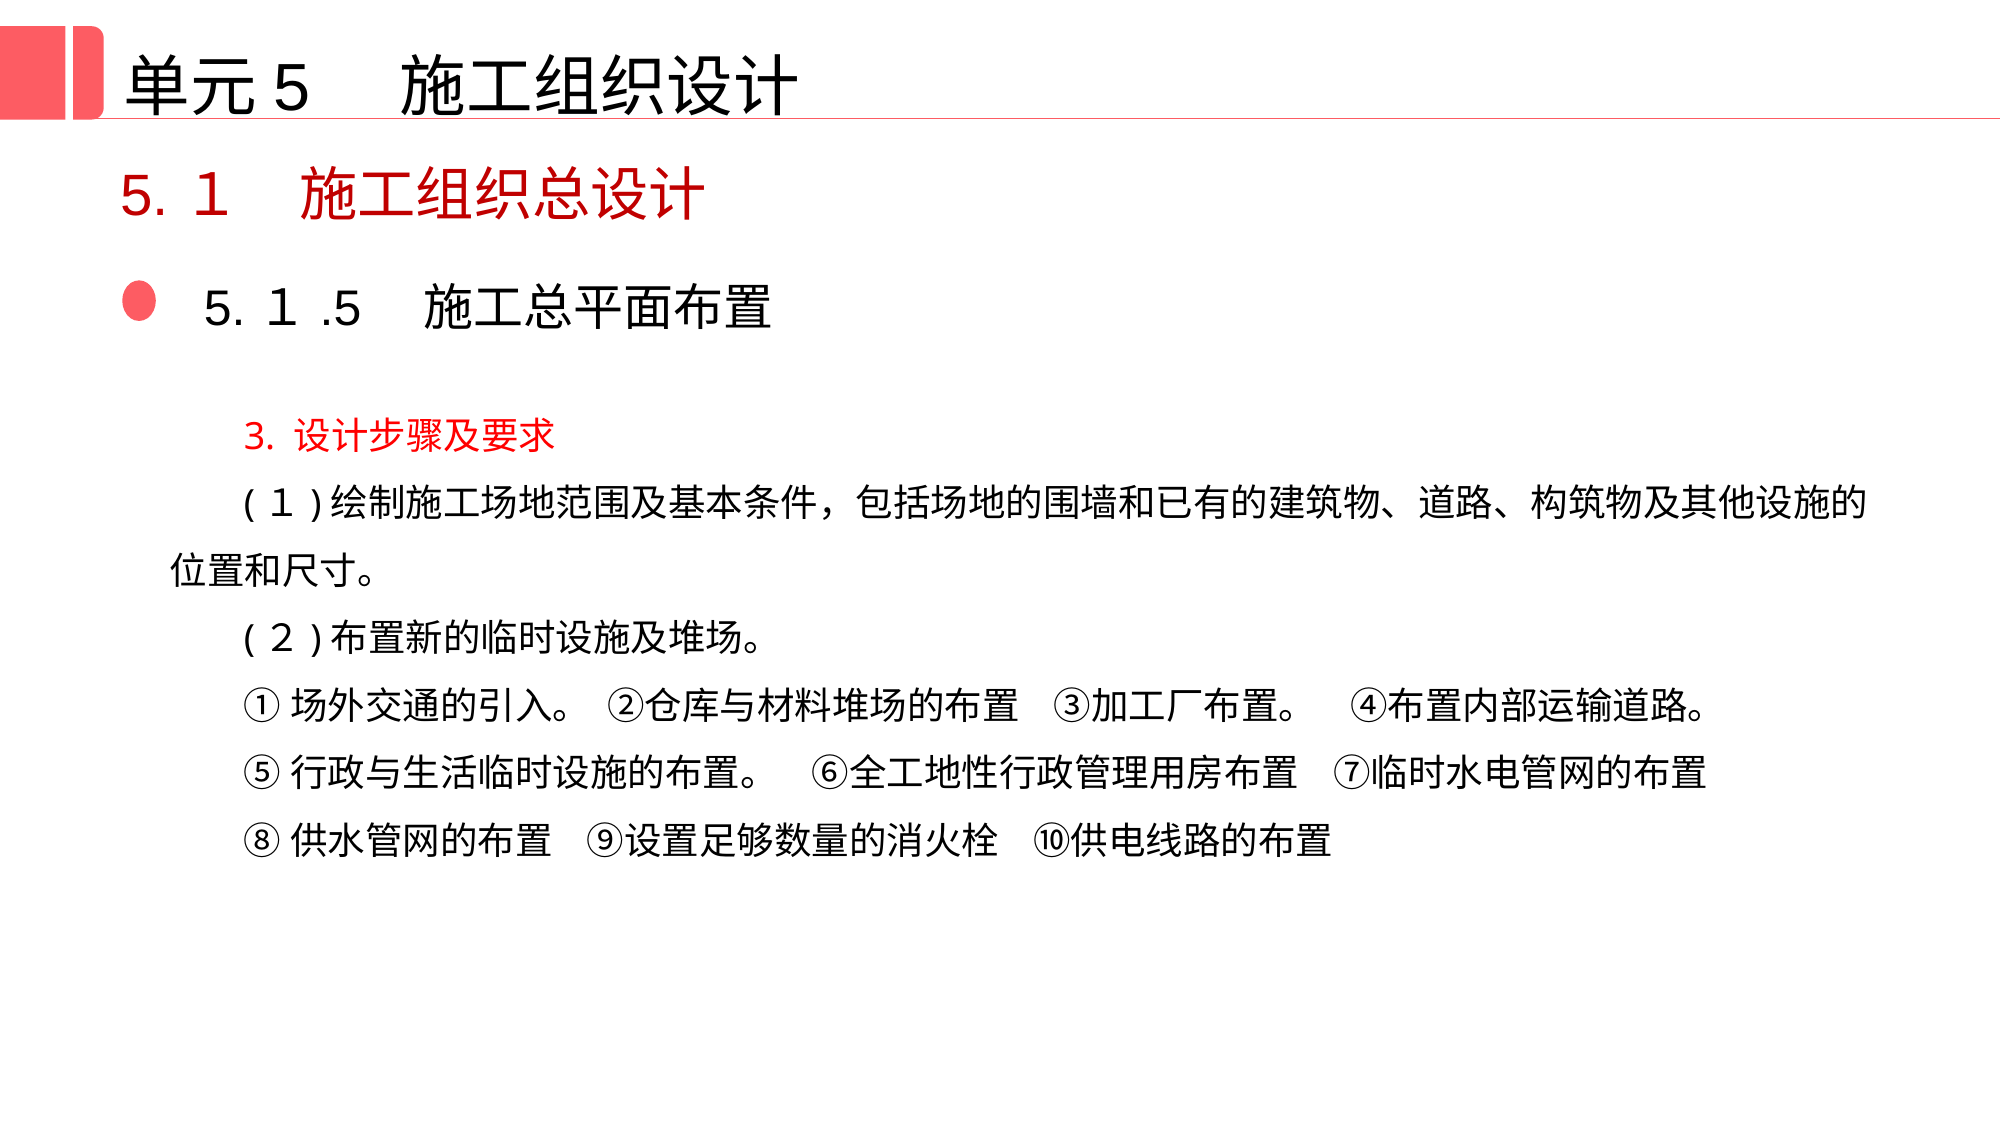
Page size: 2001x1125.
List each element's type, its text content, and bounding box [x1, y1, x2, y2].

text_box 3. 设计步骤及要求 (１)绘制施工场地范围及基本条件，包括场地的围墙和已有的建筑物、道路、构筑物及其他设施的位置和尺寸。 (２)布置新的临时设施及堆场。 ①场外交通的引入。 ②仓库与材料堆场的布置 ③加工厂布置。 ④布置内部运输道路。 ⑤行政与生活临时设施的布置。 ⑥全工地性行政管理用房布置 ⑦临时水电管网的布置 ⑧供水管网的布置 ⑨设置足够数量的消火栓 ⑩供电线路的布置 [154, 381, 1890, 870]
list 单元5 施工组织设计 [108, 12, 1891, 248]
text_box [122, 280, 156, 321]
text_box 5.１.5 施工总平面布置 [189, 268, 1288, 344]
text_box 5.１ 施工组织总设计 [105, 149, 722, 235]
